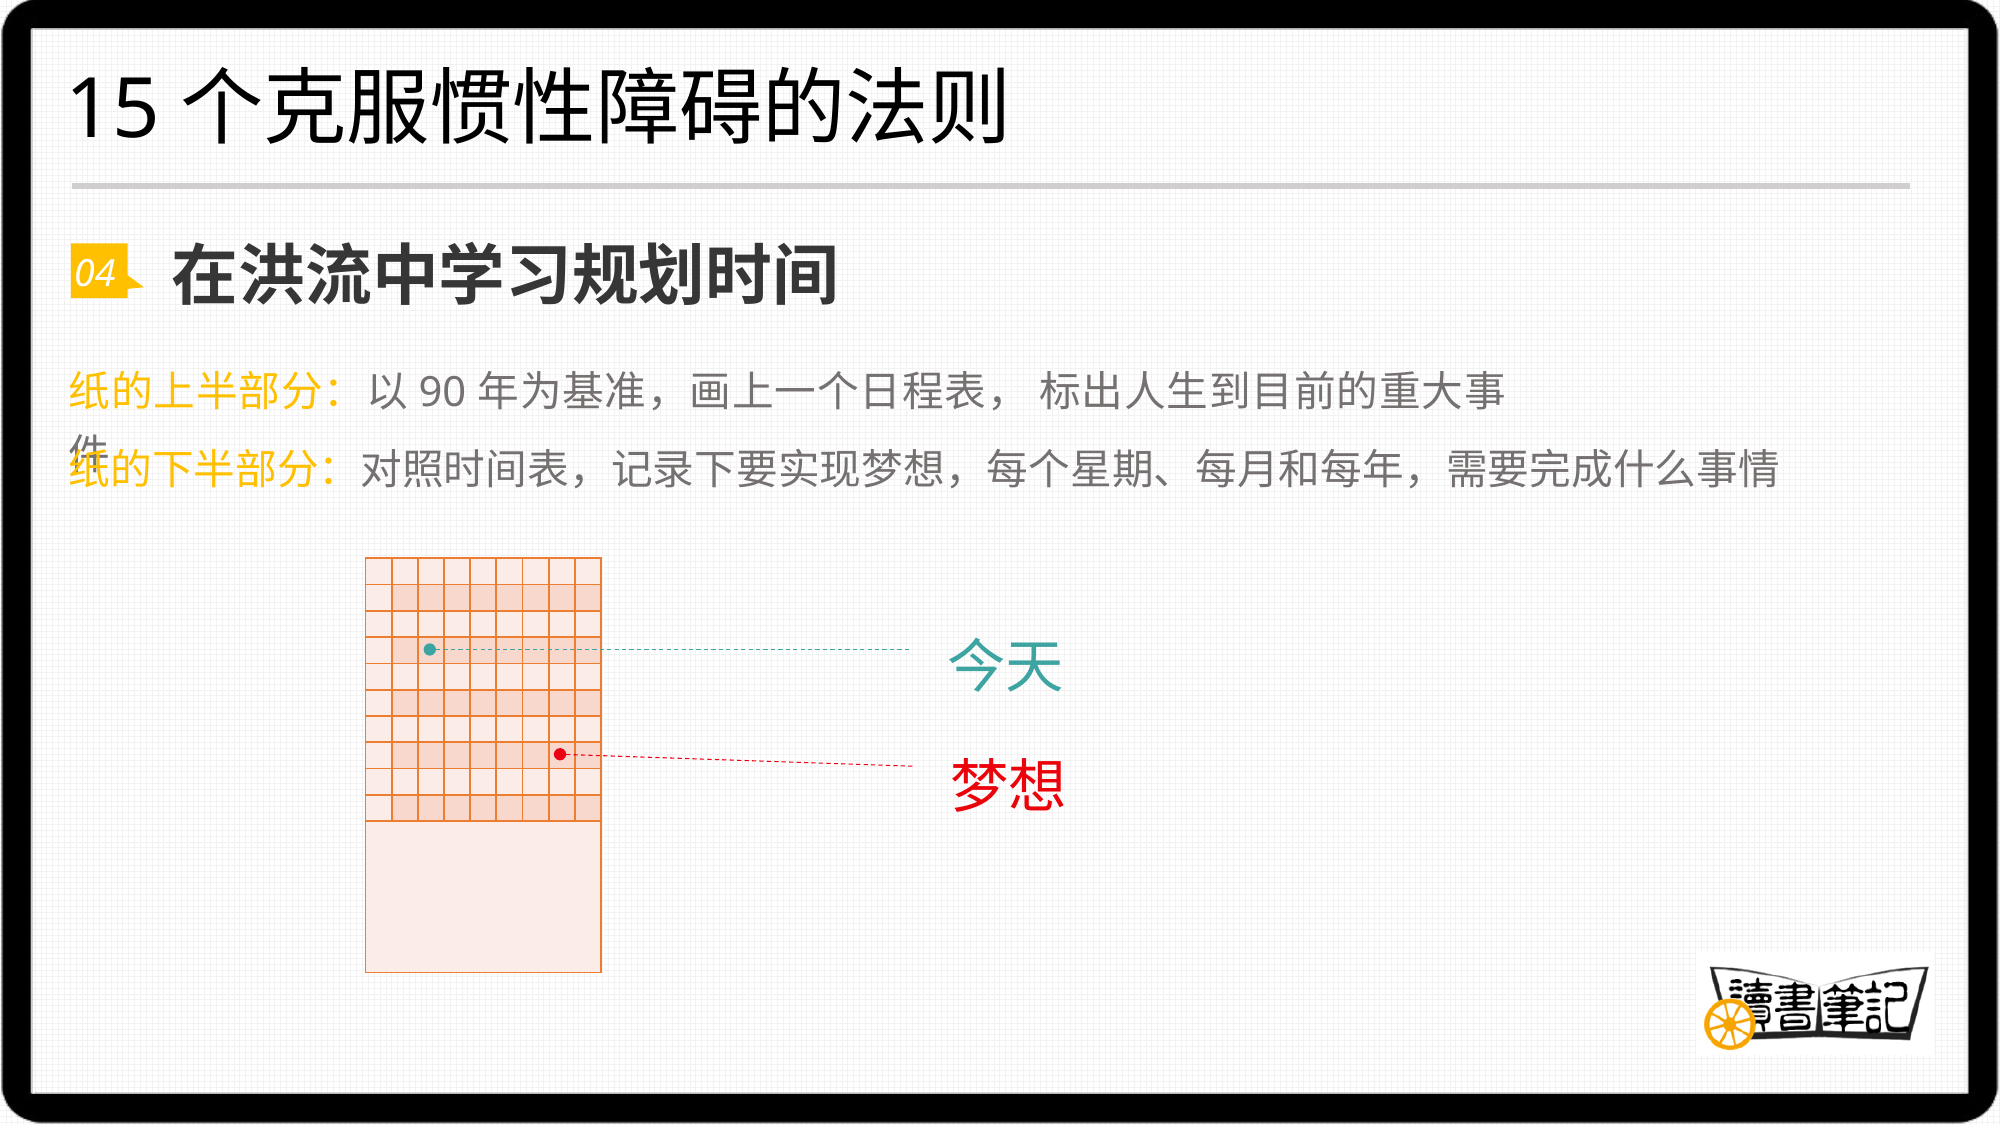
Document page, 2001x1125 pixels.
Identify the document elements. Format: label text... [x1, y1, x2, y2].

table_cell [523, 664, 548, 689]
table_cell [419, 717, 443, 741]
table_header [366, 559, 391, 584]
table_cell [471, 650, 495, 663]
table_cell [576, 585, 600, 610]
table_cell [419, 796, 443, 820]
table_cell [445, 717, 469, 741]
table_header [393, 559, 417, 584]
table_cell [419, 691, 443, 715]
table_cell [576, 755, 600, 768]
table_cell [576, 743, 600, 754]
table_cell [550, 743, 574, 768]
table_cell [550, 664, 574, 689]
table_cell [471, 691, 495, 715]
table_cell [523, 612, 548, 636]
table_cell [366, 612, 391, 636]
table_cell [576, 664, 600, 689]
table_cell [393, 796, 417, 820]
table_cell [497, 612, 522, 636]
table_cell [523, 585, 548, 610]
table_cell [550, 796, 574, 820]
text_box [57, 241, 133, 303]
table_cell [576, 612, 600, 636]
table_cell [471, 585, 495, 610]
text_box 纸的上半部分：以90年为基准，画上一个日程表， 标出人生到目前的重大事件 [53, 345, 1521, 423]
table_cell [523, 691, 548, 715]
table_header [550, 559, 574, 584]
table_cell [419, 664, 443, 689]
table_header [471, 559, 495, 584]
table_cell [393, 717, 417, 741]
table_cell [550, 691, 574, 715]
table_cell [366, 664, 391, 689]
table_cell [445, 769, 469, 794]
table_cell [576, 796, 600, 820]
table_cell [471, 769, 495, 794]
text_box 今天 [908, 587, 1102, 707]
table_cell [445, 650, 469, 663]
table_cell [523, 769, 548, 794]
table_header [419, 559, 443, 584]
table_cell [419, 585, 443, 610]
table_cell [393, 664, 417, 689]
table_cell [393, 638, 417, 663]
table_cell [471, 638, 495, 649]
table_cell [445, 743, 469, 768]
text_box 15个克服惯性障碍的法则 [50, 46, 1028, 162]
table_cell [576, 717, 600, 741]
table_cell [393, 743, 417, 768]
table_cell [550, 638, 574, 649]
table_cell [445, 664, 469, 689]
text_box 纸的下半部分：对照时间表，记录下要实现梦想，每个星期、每月和每年，需要完成什么事情 [53, 423, 1836, 501]
table_cell [497, 743, 522, 768]
table_cell [393, 612, 417, 636]
table_cell [550, 650, 574, 663]
table_cell [366, 769, 391, 794]
table_header [523, 559, 548, 584]
table_header [497, 559, 522, 584]
table_cell [366, 691, 391, 715]
table_cell [471, 612, 495, 636]
table_cell [550, 769, 574, 794]
table_cell [497, 650, 522, 663]
table_cell [419, 638, 443, 663]
table_cell [497, 585, 522, 610]
table_cell [550, 717, 574, 741]
table_cell [366, 796, 391, 820]
table_cell [445, 638, 469, 649]
table_cell [393, 691, 417, 715]
table_cell [576, 769, 600, 794]
table_cell [366, 743, 391, 768]
table_cell [471, 743, 495, 768]
table_cell [576, 638, 600, 649]
table_cell [523, 638, 548, 649]
table_cell [523, 717, 548, 741]
text_box 梦想 [912, 706, 1106, 827]
table_cell [497, 638, 522, 649]
table_cell [523, 650, 548, 663]
table_header [576, 559, 600, 584]
table_cell [497, 664, 522, 689]
table_cell [576, 650, 600, 663]
picture [0, 0, 2000, 1125]
table_cell [445, 691, 469, 715]
table_cell [497, 717, 522, 741]
table_cell [497, 796, 522, 820]
table_cell [471, 664, 495, 689]
table_header [445, 559, 469, 584]
table_cell [550, 585, 574, 610]
table_cell [523, 796, 548, 820]
table_cell [419, 769, 443, 794]
table_cell [471, 717, 495, 741]
table_cell [393, 769, 417, 794]
table_cell [445, 585, 469, 610]
table_cell [419, 612, 443, 636]
table_cell [445, 612, 469, 636]
table_cell [366, 717, 391, 741]
table_cell [445, 796, 469, 820]
table_cell [419, 743, 443, 768]
table_cell [393, 585, 417, 610]
table_cell [523, 743, 548, 768]
table_cell [471, 796, 495, 820]
table_cell [576, 691, 600, 715]
text_box 在洪流中学习规划时间 [156, 227, 1124, 318]
table_cell [497, 691, 522, 715]
table_cell [497, 769, 522, 794]
table_cell [366, 638, 391, 663]
table_cell [550, 612, 574, 636]
table_cell [366, 822, 600, 972]
table_cell [366, 585, 391, 610]
